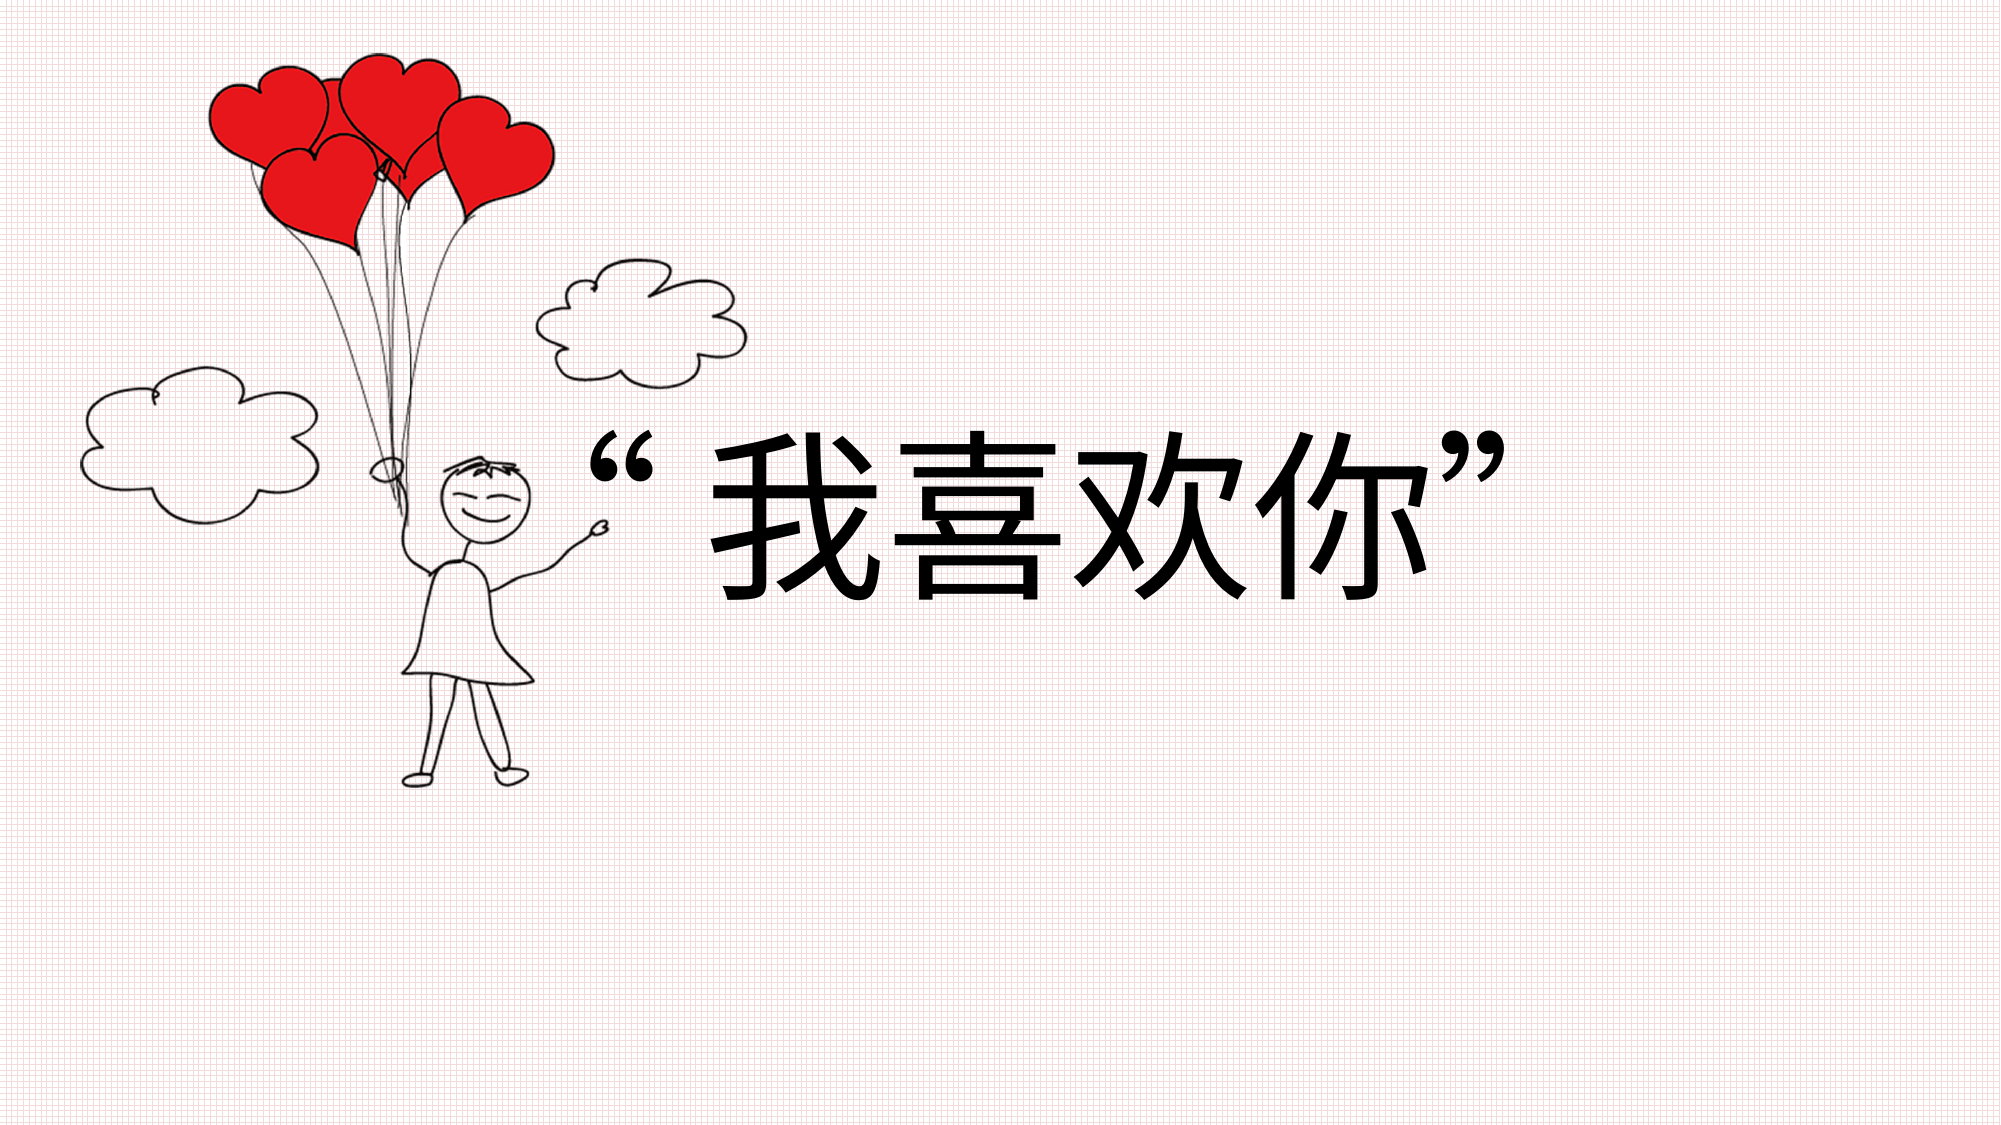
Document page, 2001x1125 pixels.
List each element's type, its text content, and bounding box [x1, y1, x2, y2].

text_box “我喜欢你” [748, 394, 1635, 630]
picture [80, 53, 748, 788]
